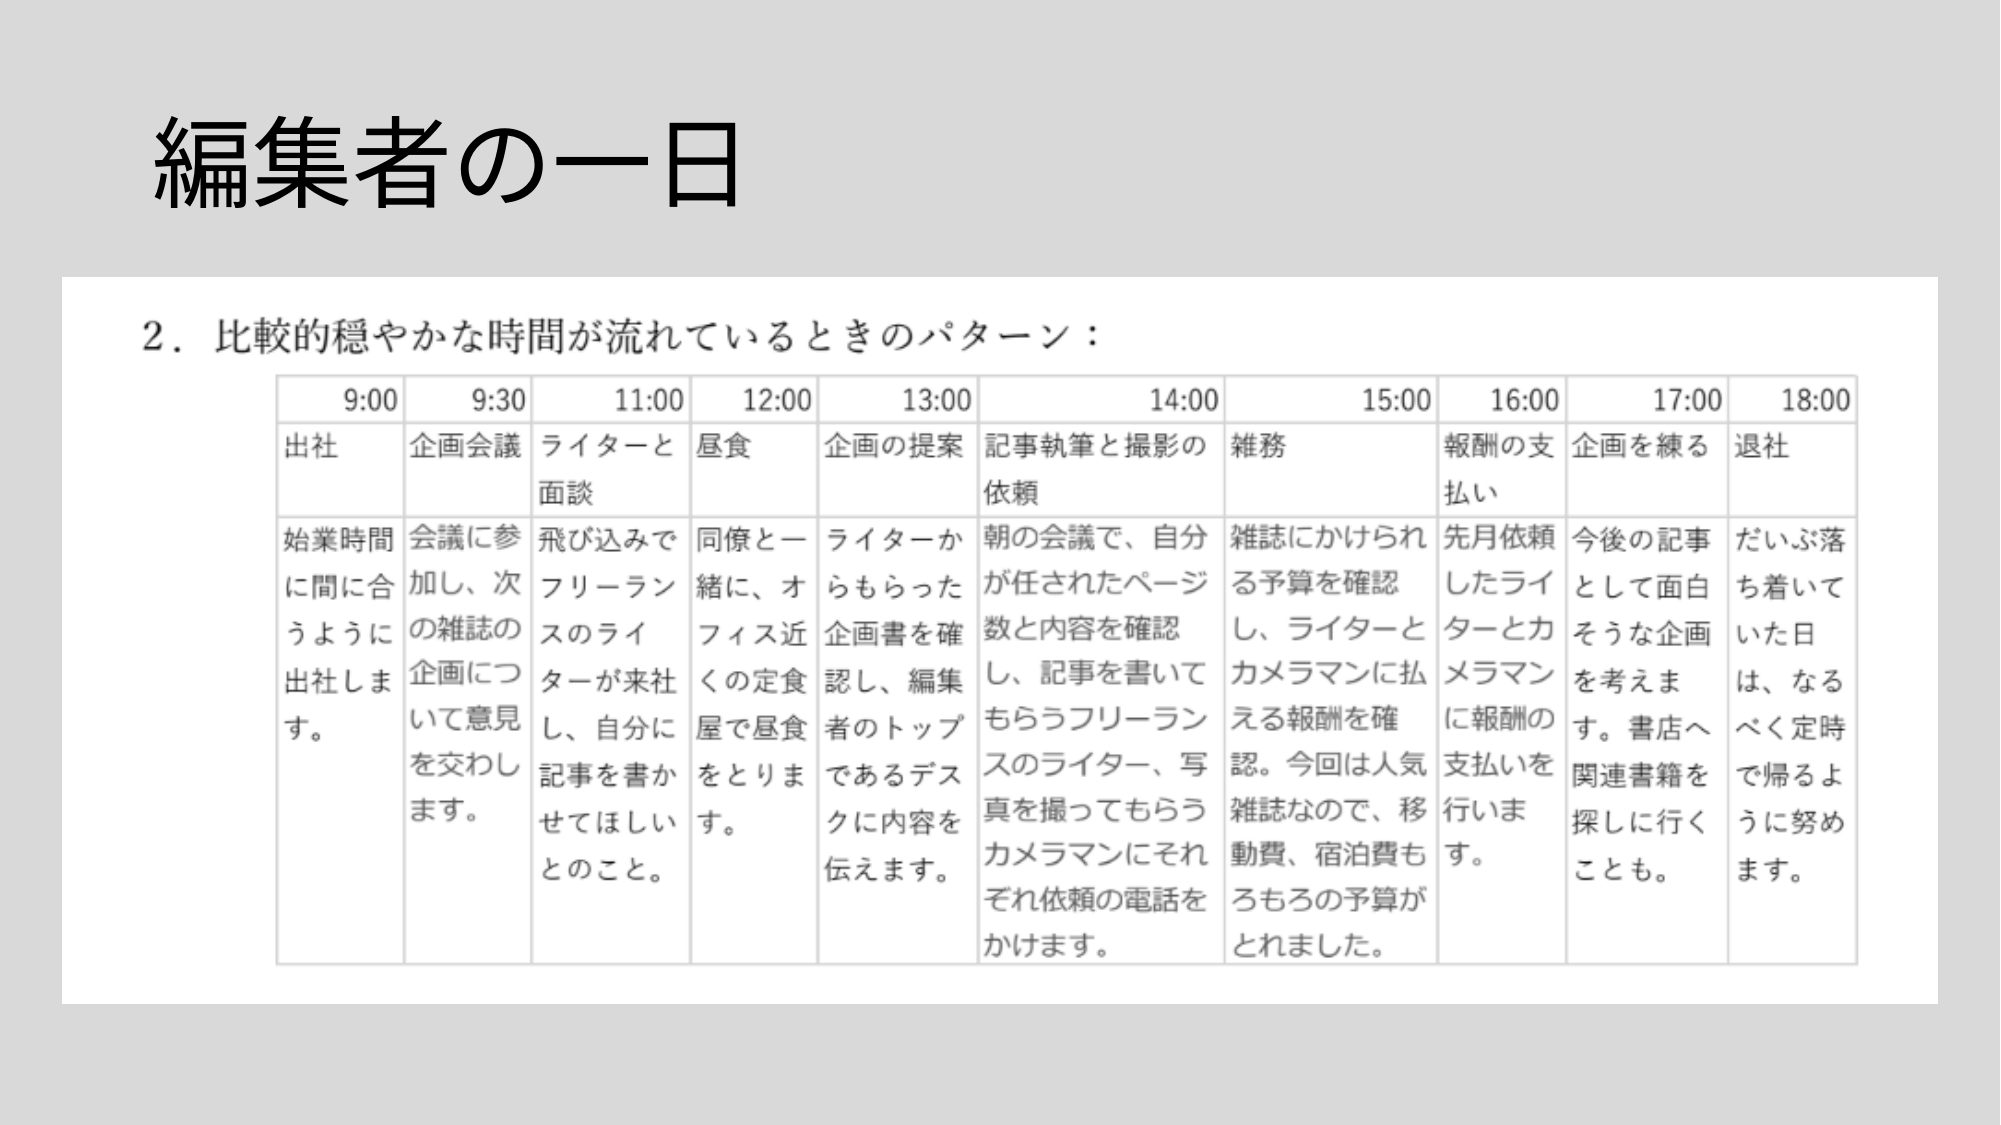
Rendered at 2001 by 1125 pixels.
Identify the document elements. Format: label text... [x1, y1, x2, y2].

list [62, 277, 1938, 1004]
title 編集者の一日 [137, 59, 1863, 277]
